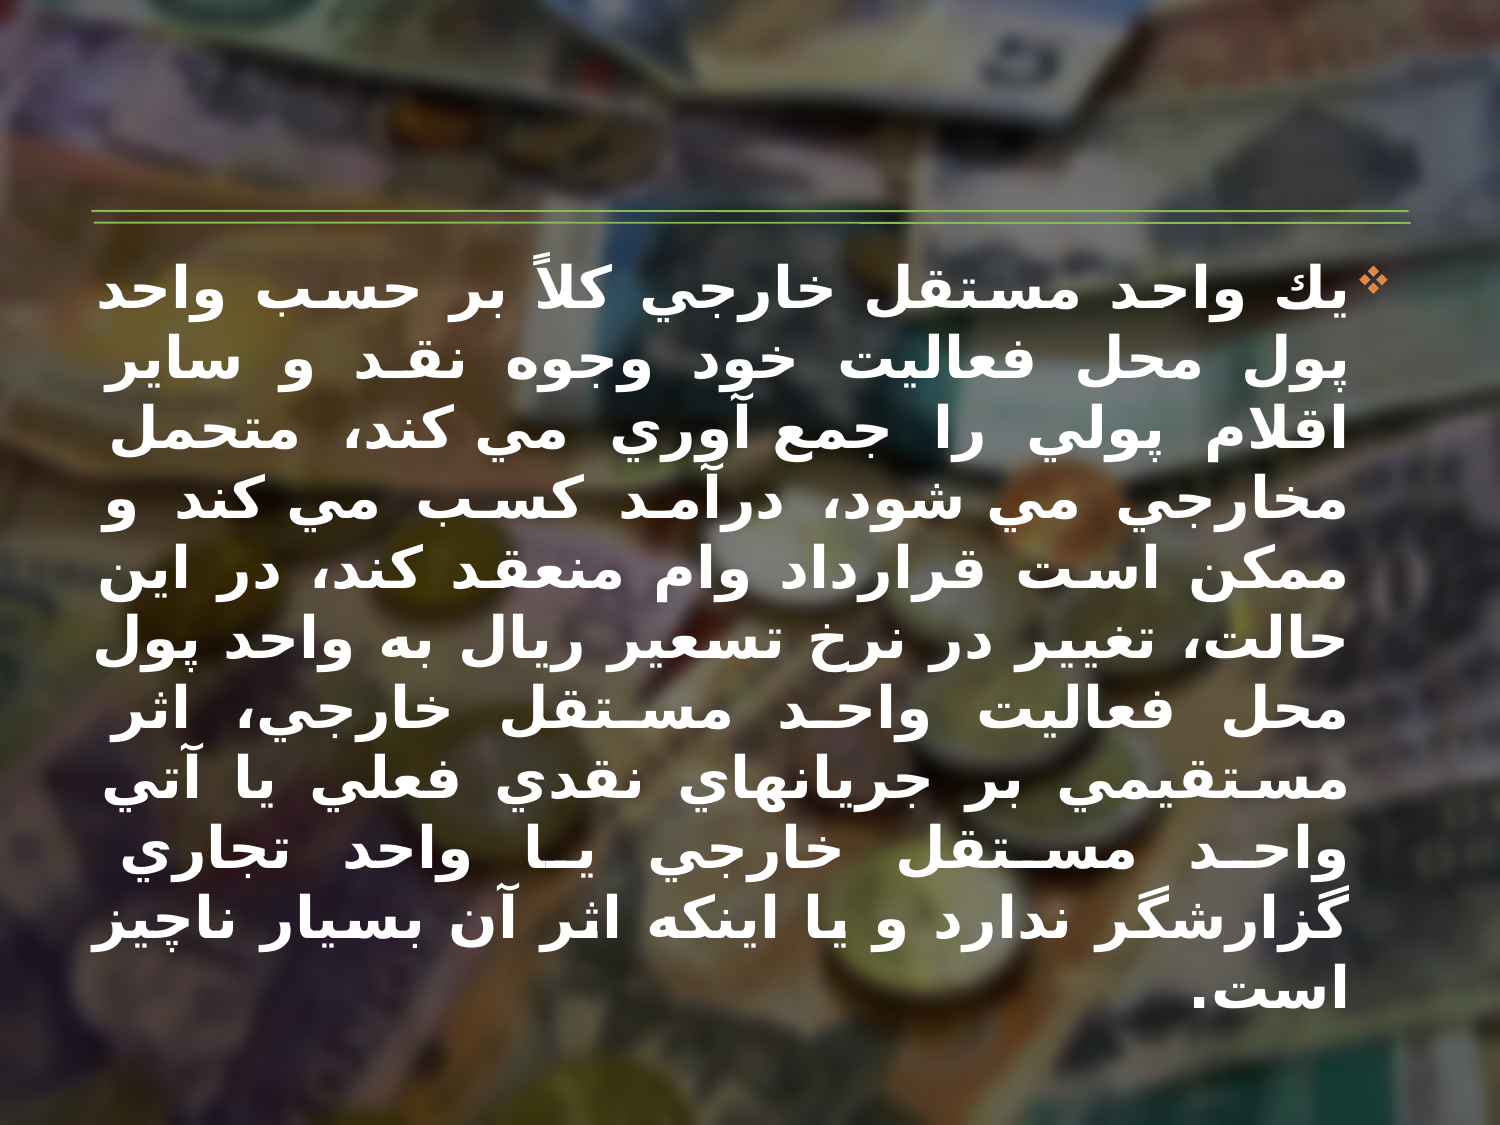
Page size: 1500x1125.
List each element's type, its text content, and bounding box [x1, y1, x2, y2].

picture [0, 0, 1500, 1125]
list يك‌ واحد مستقل‌ خارجي‌ كلاً بر حسب‌ واحد پول‌ محل‌ فعاليت‌ خود وجوه‌ نقد و ساير اقلام‌ پولي‌ را جمع‌ آوري‌ مي‌ كند، متحمل‌ مخارجي‌ مي‌ شود، درآمد كسب‌ مي‌ كند و ممكن‌ است‌ قرارداد وام‌ منعقد كند، در اين‌ حالت‌، تغيير در نرخ‌ تسعير ريال‌ به‌ واحد پول‌ محل‌ فعاليت‌ واحد مستقل‌ خارجي‌، اثر مستقيمي‌ بر جريانهاي‌ نقدي‌ فعلي‌ يا آتي‌ واحد مستقل‌ خارجي‌ يا واحد تجاري‌ گزارشگر ندارد و يا اينكه‌ اثر آن‌ بسيار ناچيز است‌. [75, 242, 1425, 986]
